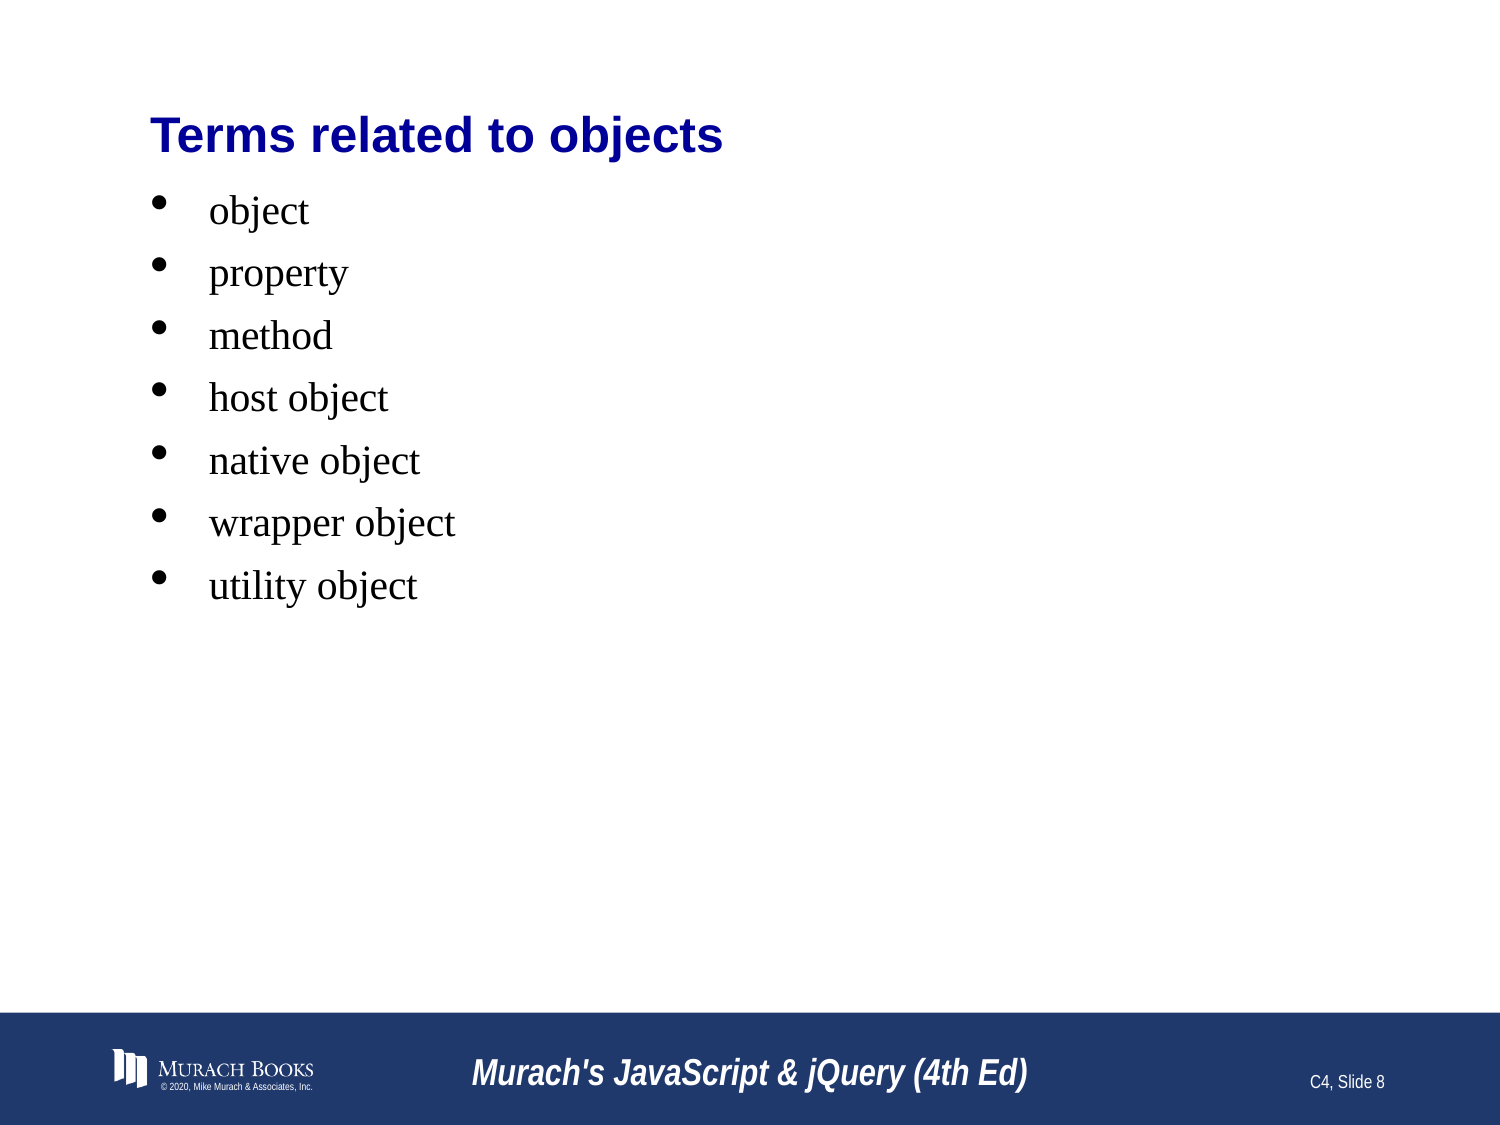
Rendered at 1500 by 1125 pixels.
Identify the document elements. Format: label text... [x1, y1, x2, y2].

list object property method host object native object wrapper object utility object [137, 174, 1350, 975]
slide_number C4, Slide 8 [1087, 1025, 1400, 1100]
slide_number Murach's JavaScript & jQuery (4th Ed) [463, 1025, 1050, 1100]
footer © 2020, Mike Murach & Associates, Inc. [12, 1025, 463, 1100]
title Terms related to objects [150, 102, 1350, 164]
